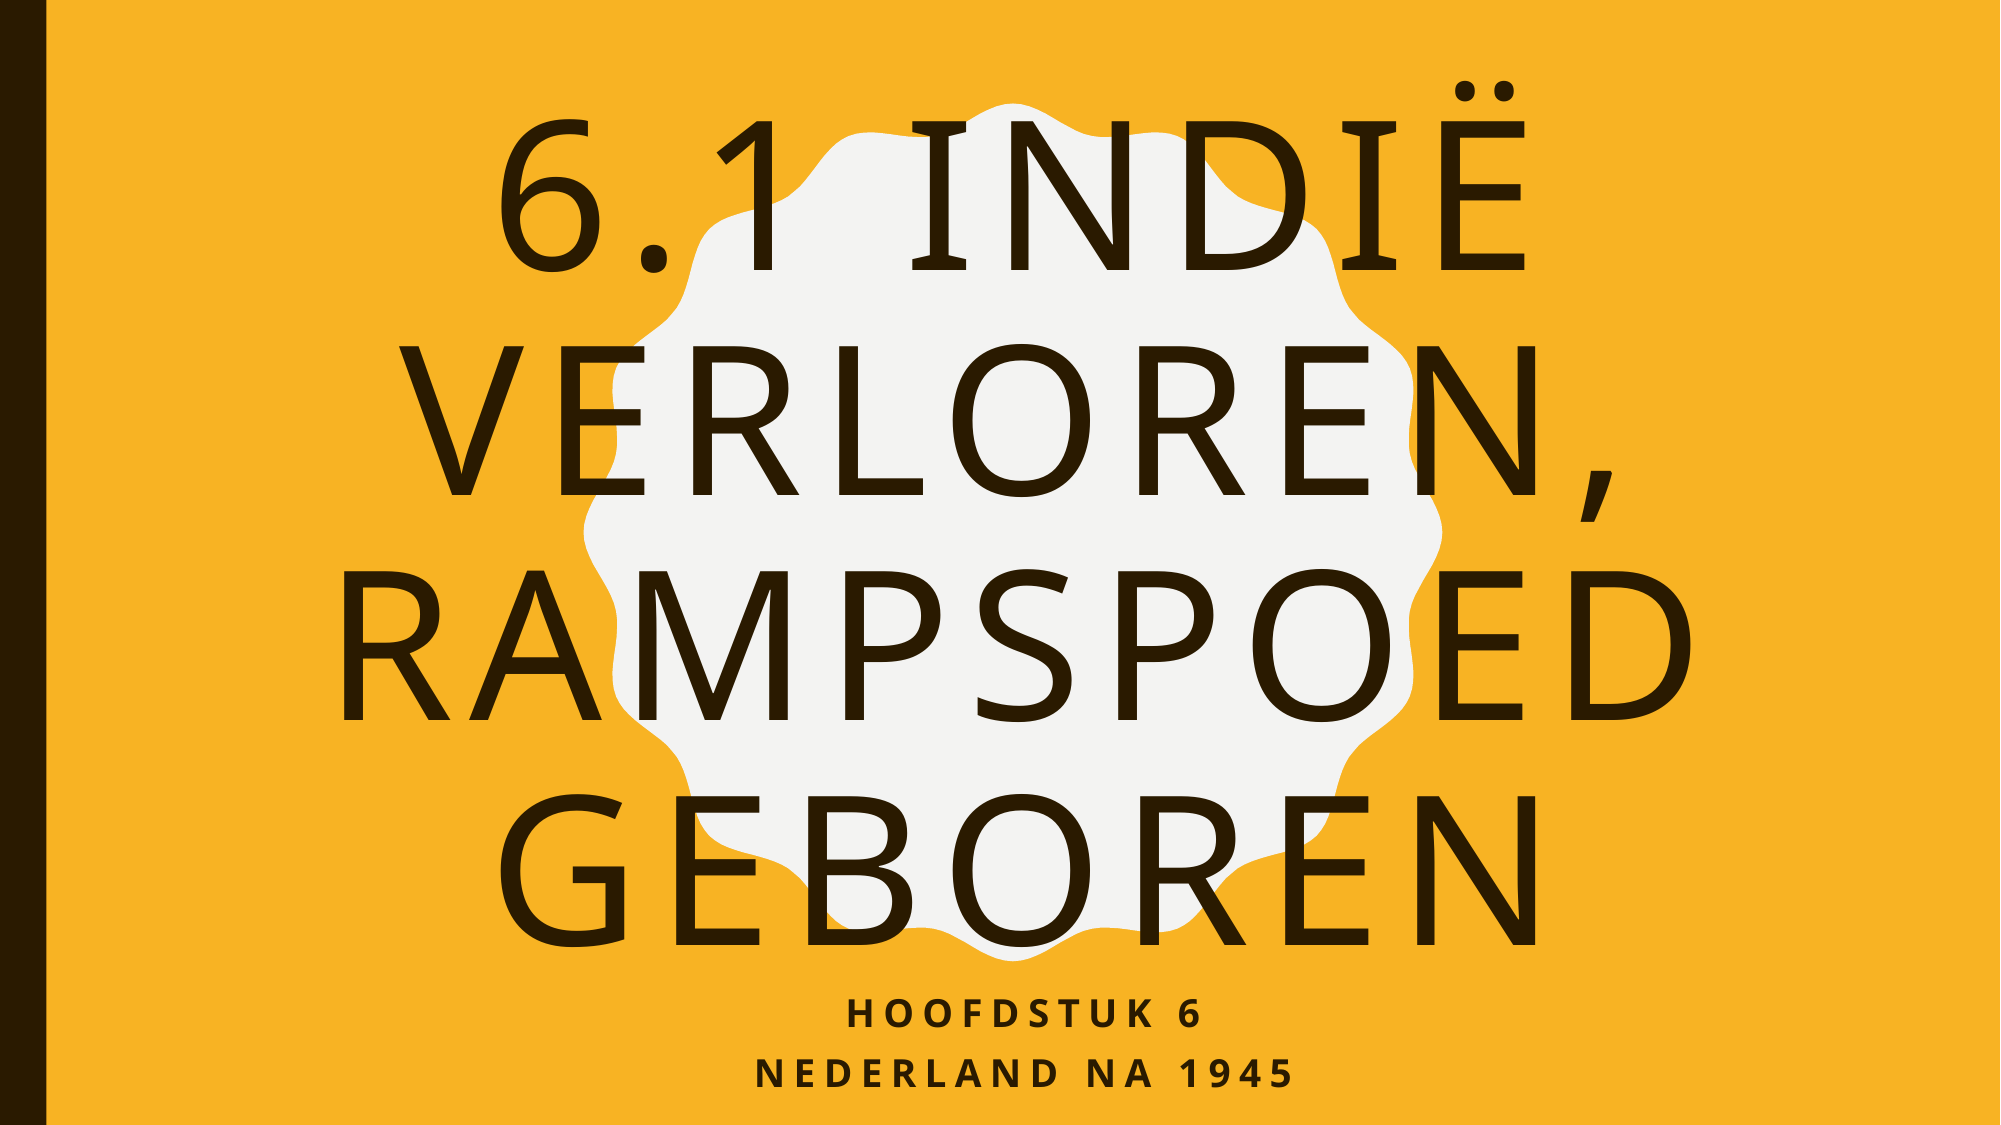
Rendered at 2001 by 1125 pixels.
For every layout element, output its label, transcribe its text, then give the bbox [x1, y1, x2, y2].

subtitle HOOFDSTUK 6 NEDERLAND NA 1945 [363, 980, 1684, 1103]
title 6.1 INDIË VERLOREN, RAMPSPOED GEBOREN [176, 180, 1870, 902]
